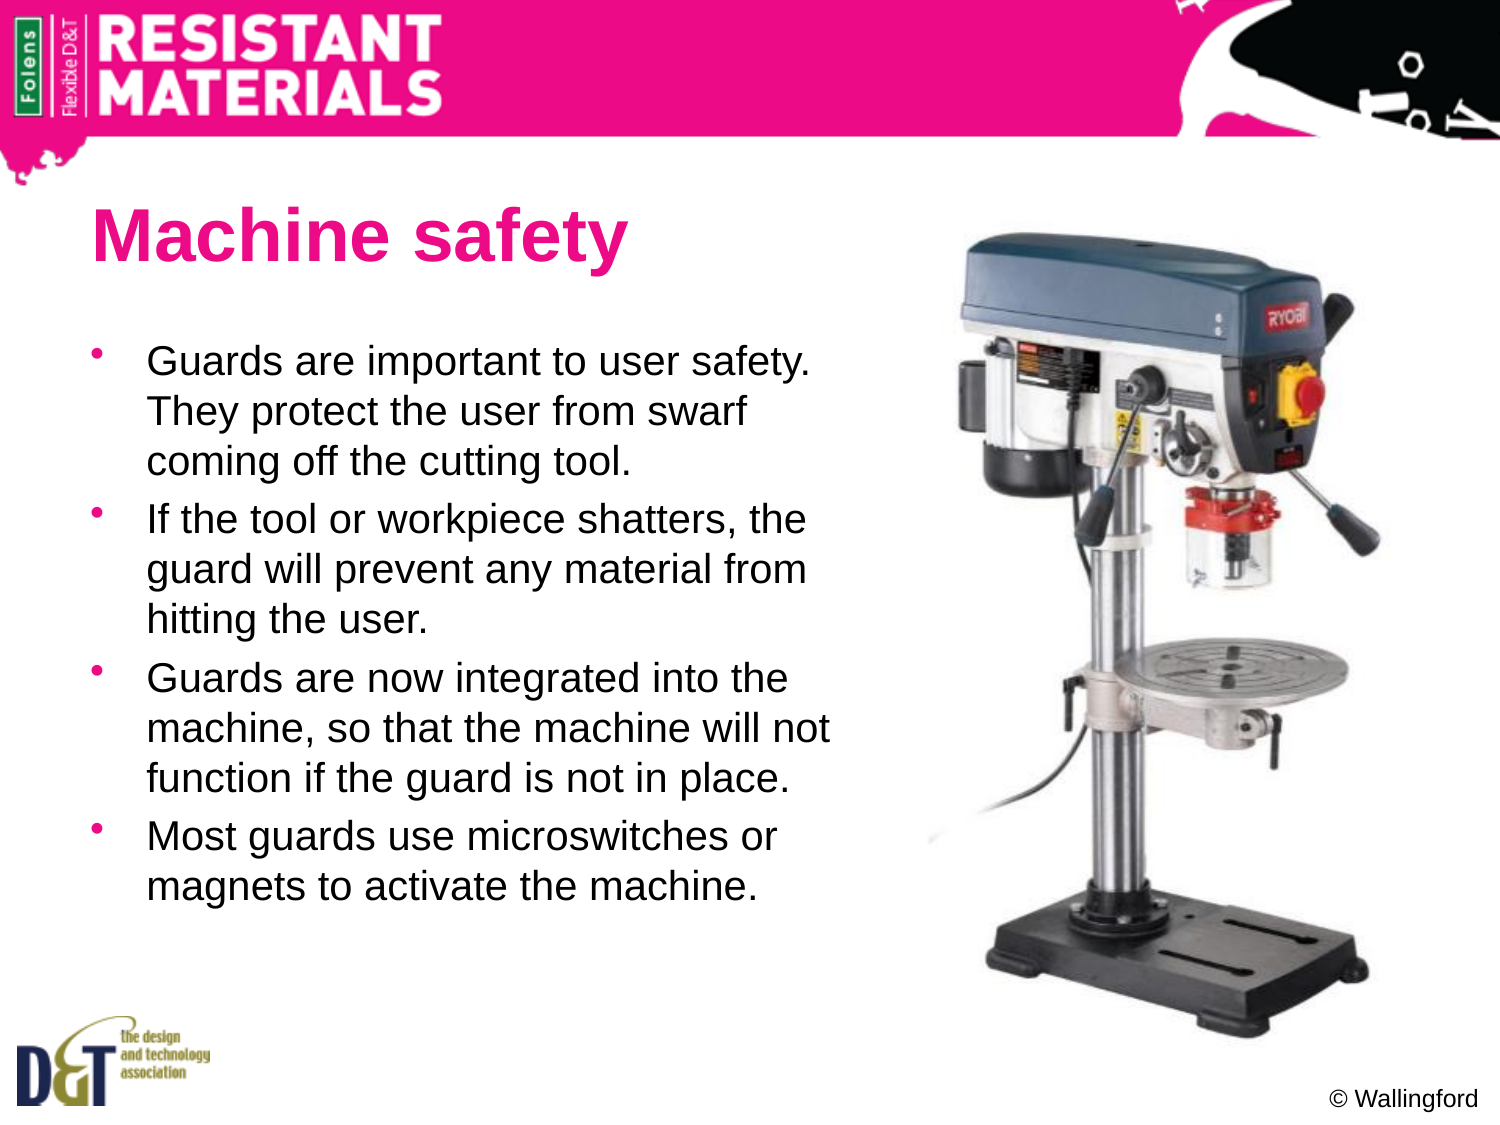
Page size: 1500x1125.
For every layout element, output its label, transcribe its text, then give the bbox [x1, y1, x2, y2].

title Machine safety [76, 160, 1427, 301]
picture [0, 0, 1500, 1125]
text_box © Wallingford [1257, 1074, 1495, 1125]
list Guards are important to user safety. They protect the user from swarf coming off the cutting tool. If the tool or workpiece shatters, the guard will prevent any material from hitting the user. Guards are now integrated into the machine, so that the machine will not function if the guard is not in place. Most guards use microswitches or magnets to activate the machine. [75, 326, 892, 1005]
